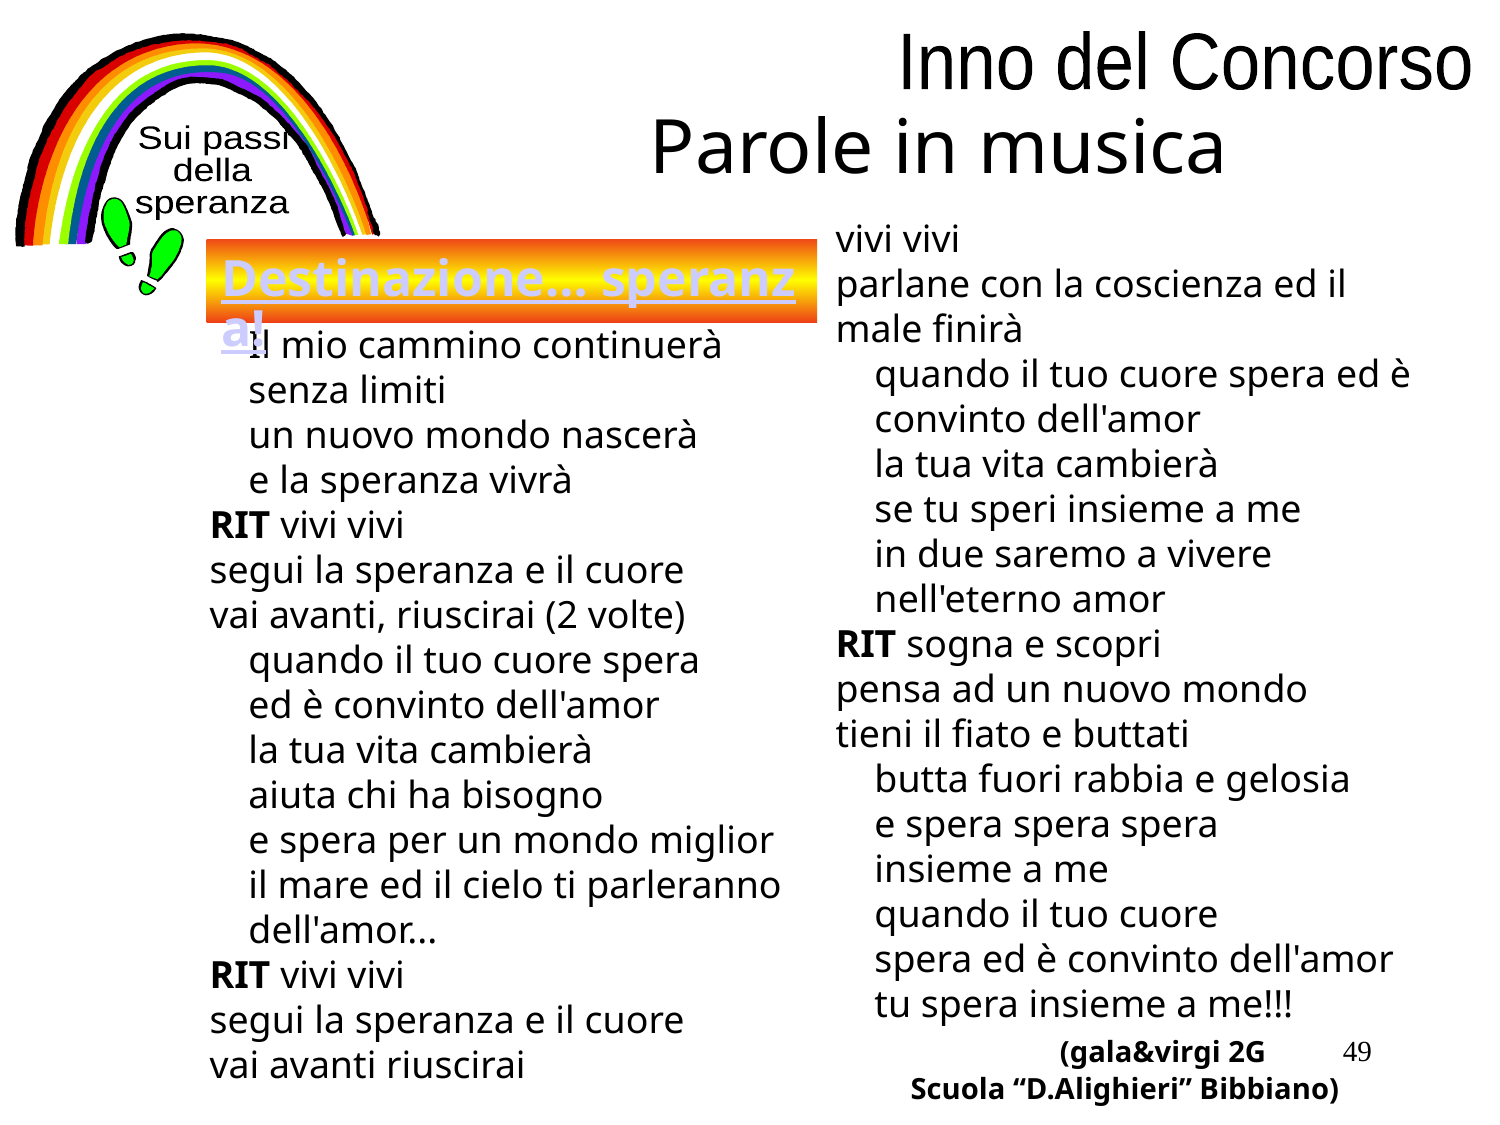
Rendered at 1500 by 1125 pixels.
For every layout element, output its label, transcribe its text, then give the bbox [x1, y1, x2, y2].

text_box Il mio cammino continuerà senza limiti un nuovo mondo nascerà e la speranza vivrà RIT vivi vivi segui la speranza e il cuore vai avanti, riuscirai (2 volte) quando il tuo cuore spera ed è convinto dell'amor la tua vita cambierà aiuta chi ha bisogno e spera per un mondo miglior il mare ed il cielo ti parleranno dell'amor... RIT vivi vivi segui la speranza e il cuore vai avanti riuscirai [194, 294, 810, 1094]
text_box Parole in musica [525, 91, 1353, 196]
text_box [11, 30, 385, 249]
text_box Destinazione… speranza! [206, 239, 818, 323]
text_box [100, 196, 185, 297]
text_box vivi vivi parlane con la coscienza ed il male finirà quando il tuo cuore spera ed è convinto dell'amor la tua vita cambierà se tu speri insieme a me in due saremo a vivere nell'eterno amor RIT sogna e scopri pensa ad un nuovo mondo tieni il fiato e buttati butta fuori rabbia e gelosia e spera spera spera insieme a me quando il tuo cuore spera ed è convinto dell'amor tu spera insieme a me!!! (gala&virgi 2G Scuola “D.Alighieri” Bibbiano) [820, 207, 1436, 1125]
